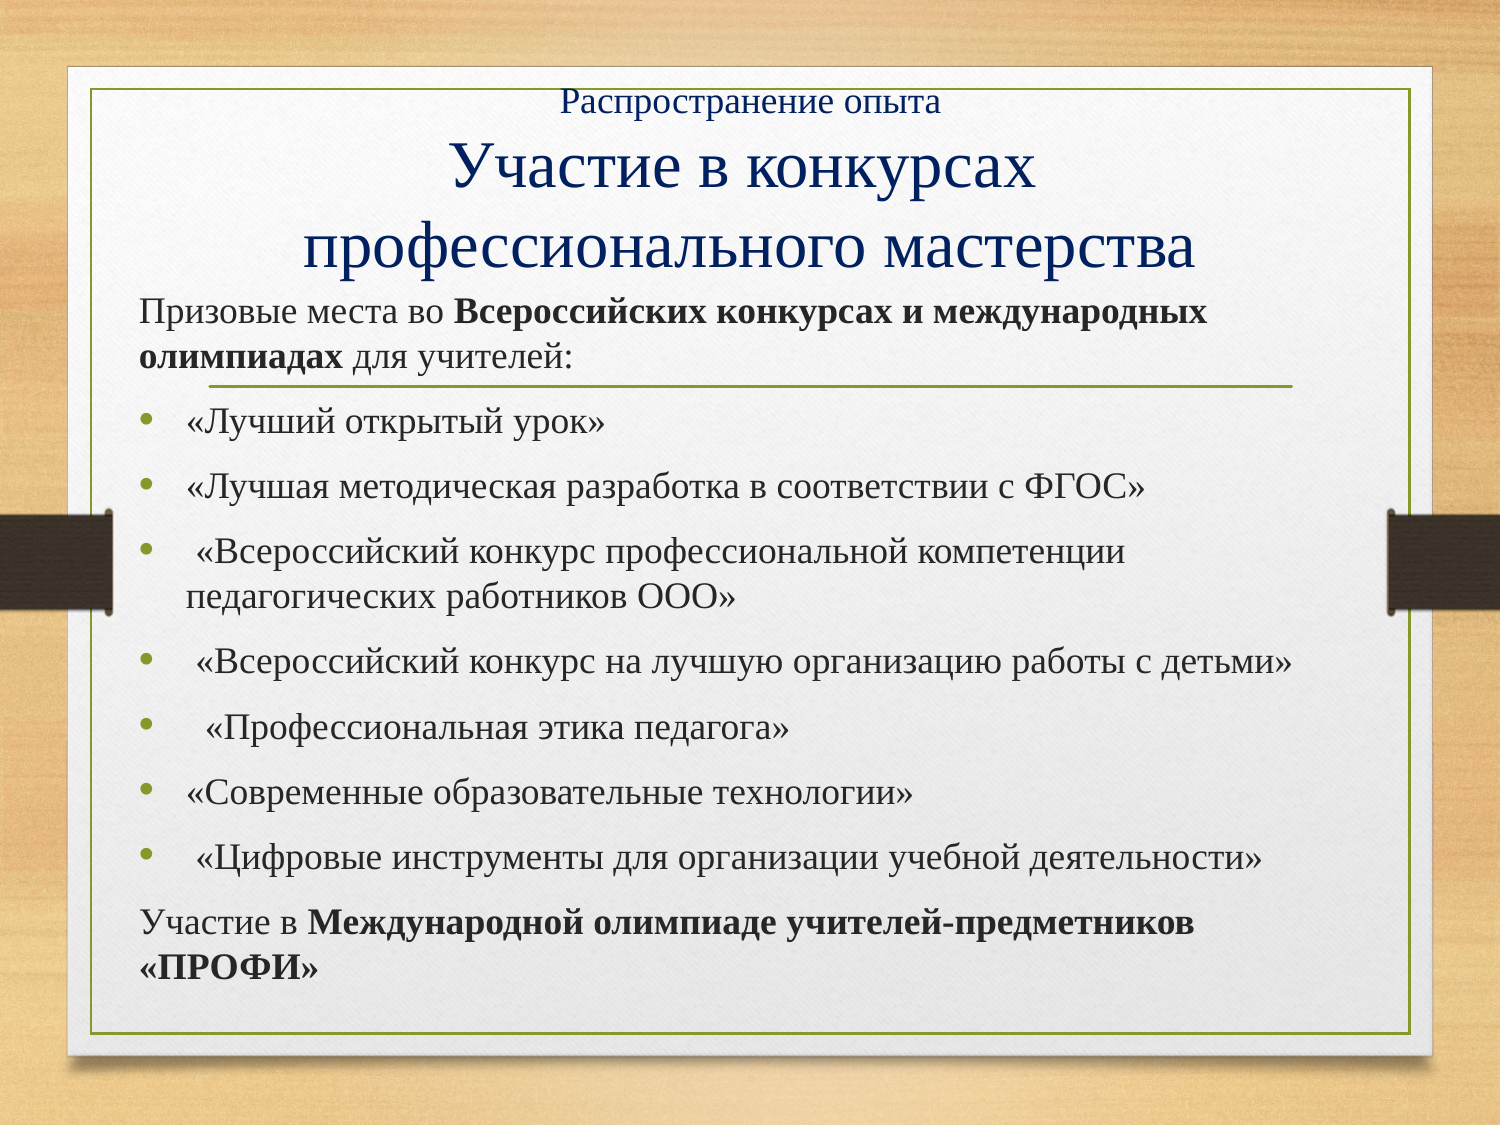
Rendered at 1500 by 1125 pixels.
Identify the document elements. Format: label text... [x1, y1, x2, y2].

list Призовые места во Всероссийских конкурсах и международных олимпиадах для учителей: «Лучший открытый урок» «Лучшая методическая разработка в соответствии с ФГОС» «Всероссийский конкурс профессиональной компетенции педагогических работников ООО» «Всероссийский конкурс на лучшую организацию работы с детьми» «Профессиональная этика педагога» «Современные образовательные технологии» «Цифровые инструменты для организации учебной деятельности» Участие в Международной олимпиаде учителей-предметников «ПРОФИ» [123, 278, 1376, 974]
title Распространение опыта Участие в конкурсах профессионального мастерства [193, 90, 1309, 268]
picture [0, 0, 1500, 1125]
